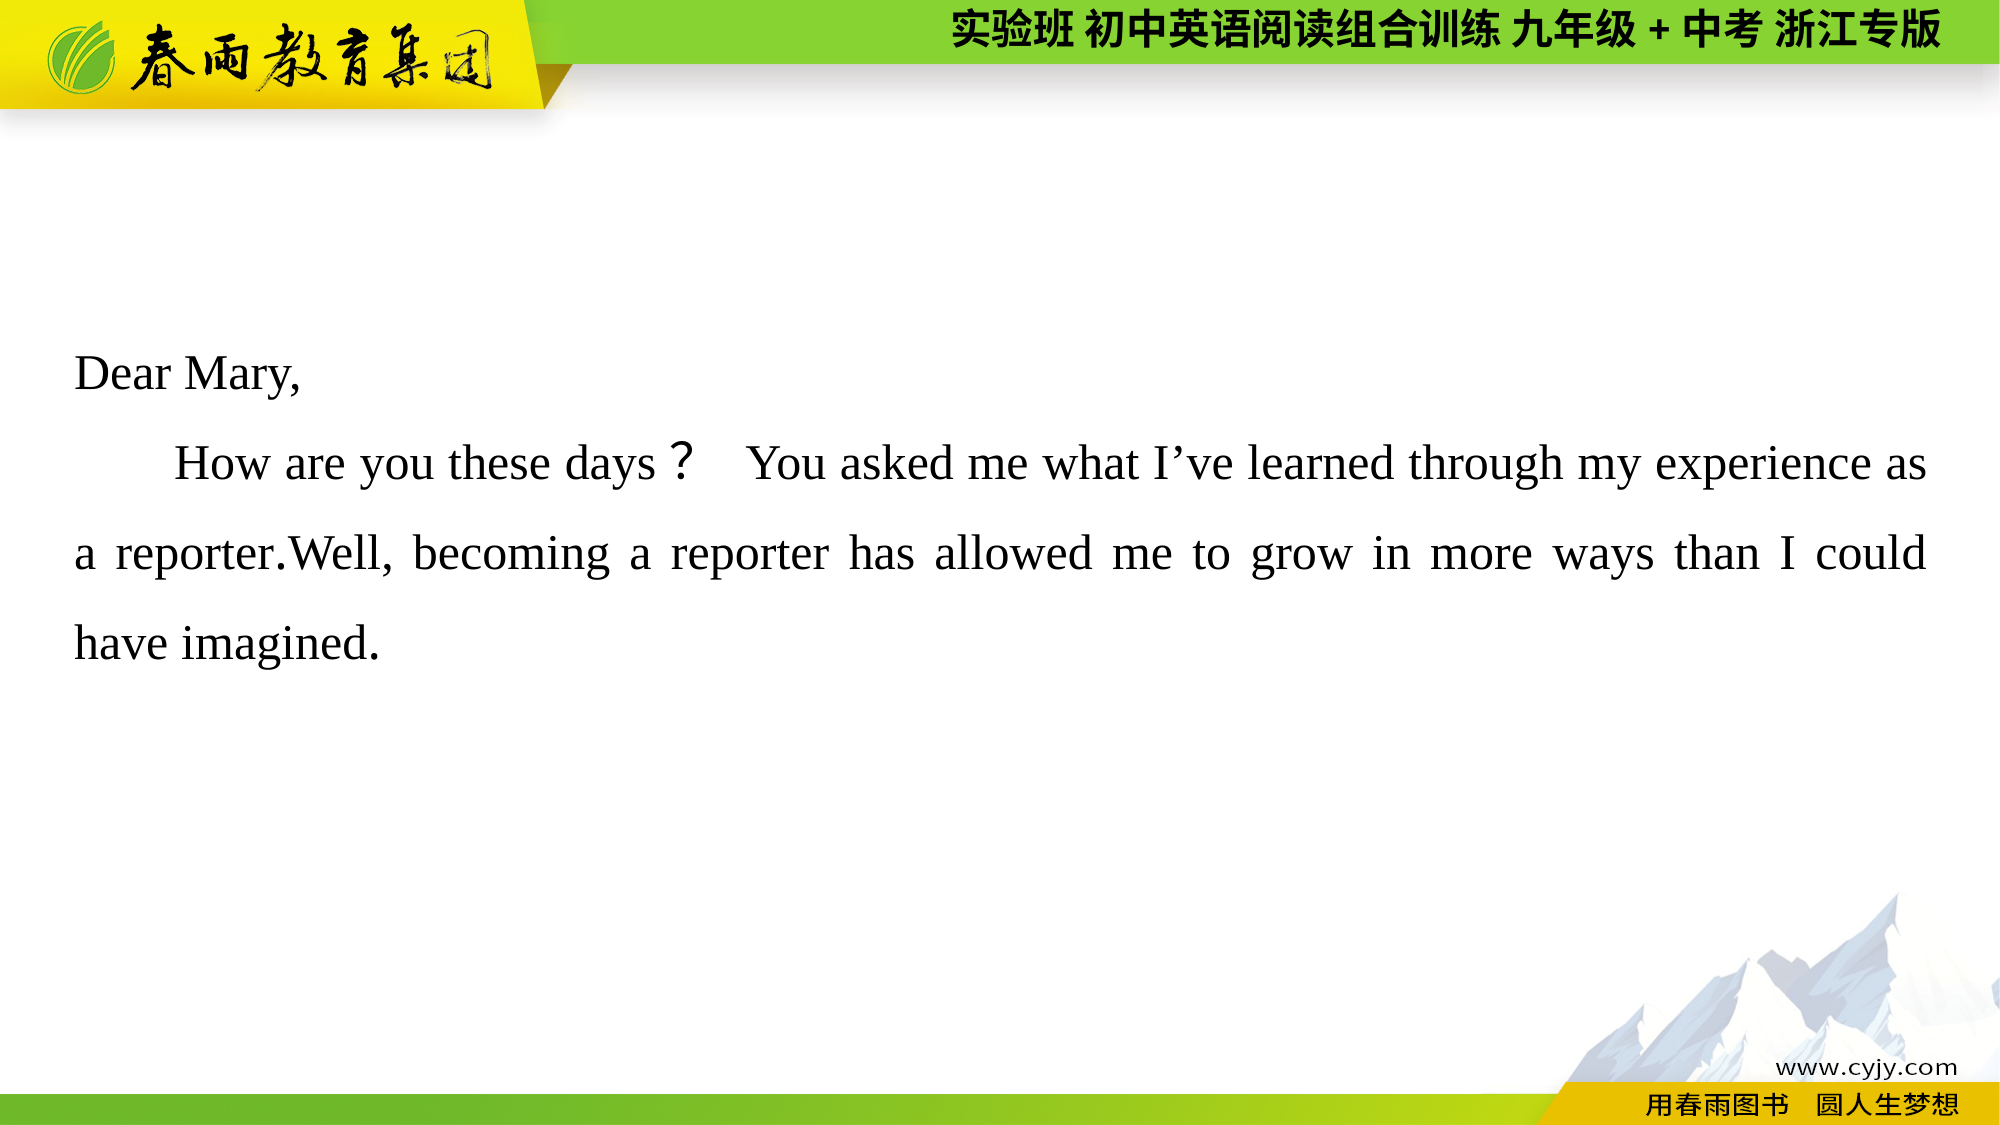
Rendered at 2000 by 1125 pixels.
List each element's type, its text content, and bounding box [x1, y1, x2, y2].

picture [0, 0, 2000, 1125]
list Dear Mary, How are you these days？ You asked me what I’ve learned through my experience as a reporter.Well, becoming a reporter has allowed me to grow in more ways than I could have imagined. [59, 301, 1944, 669]
